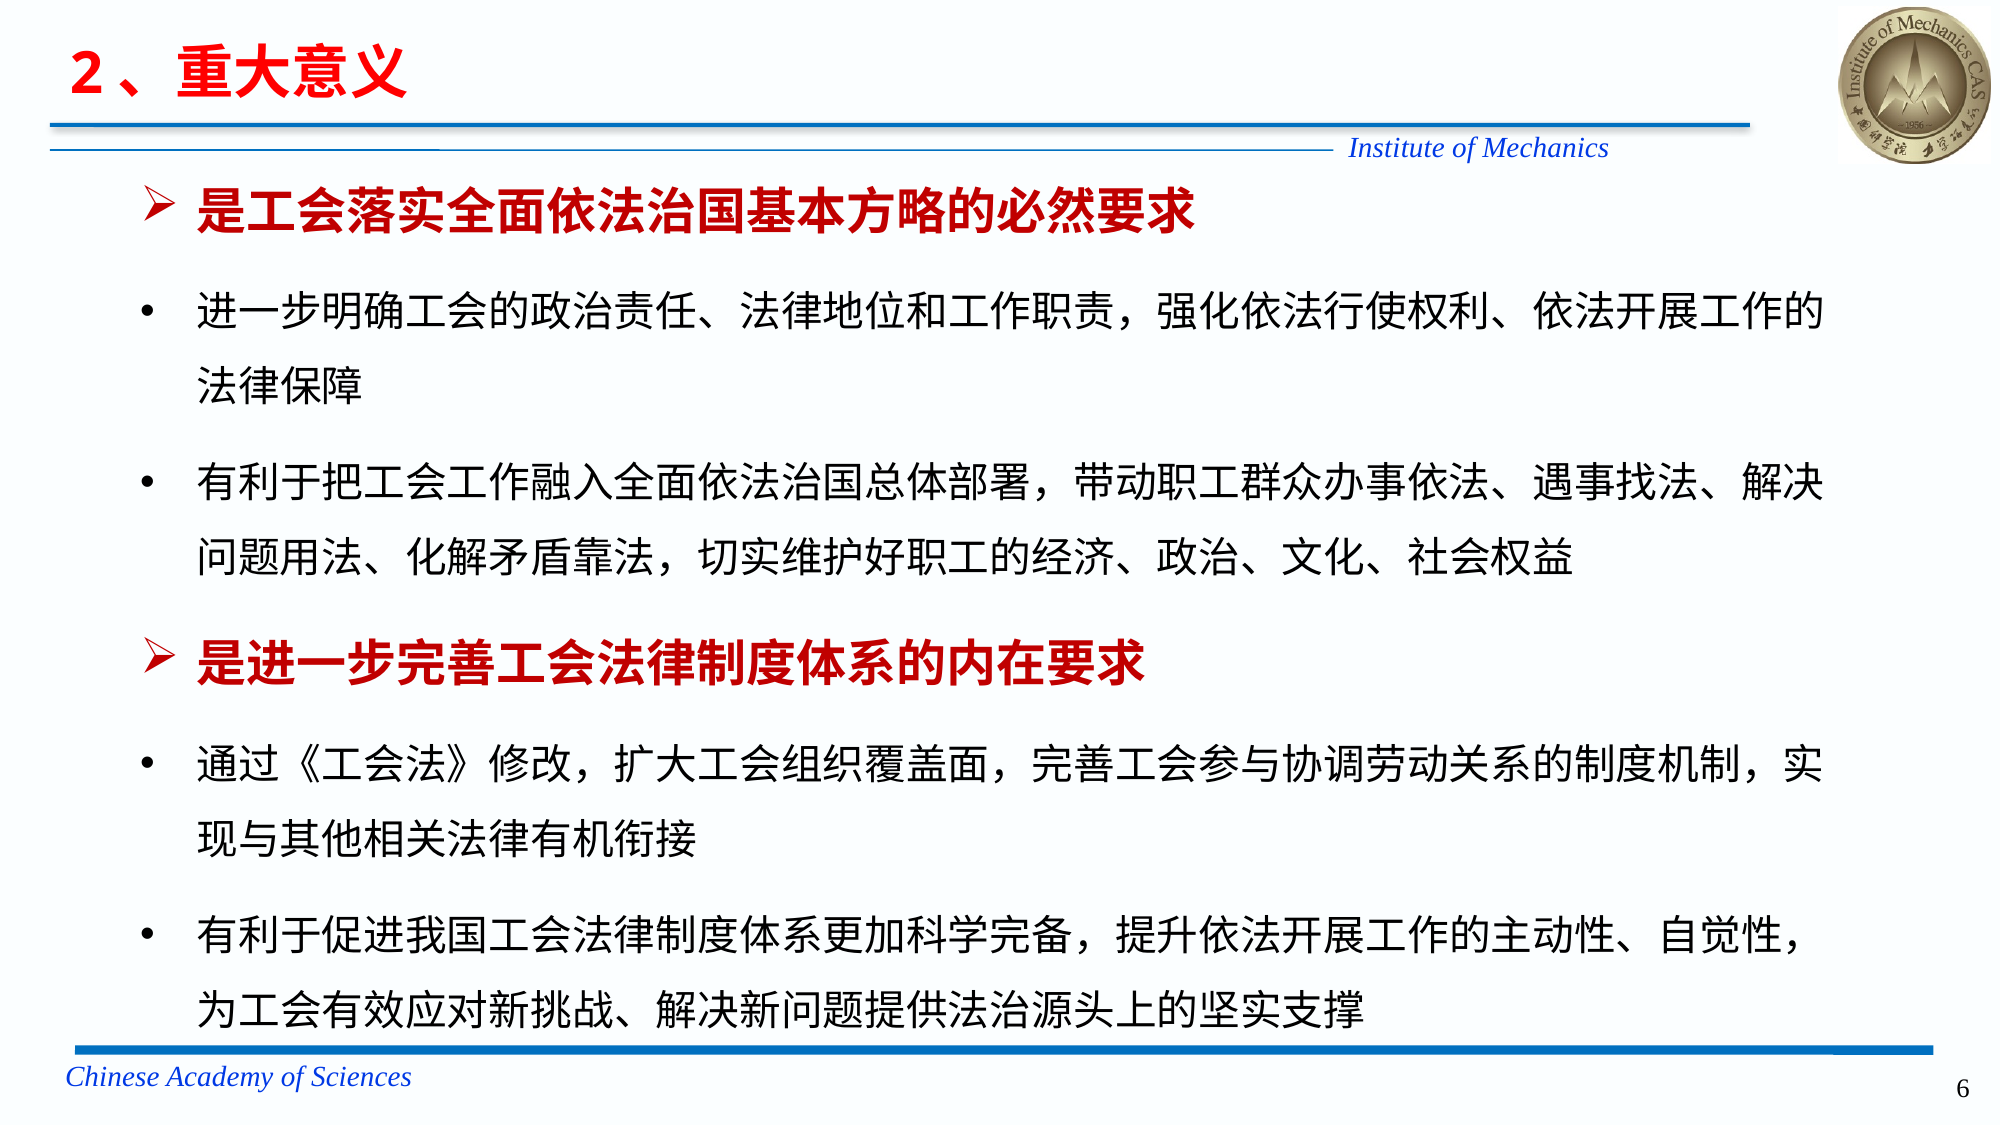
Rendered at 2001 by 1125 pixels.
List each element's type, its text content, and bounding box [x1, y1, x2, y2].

picture [1838, 6, 1991, 164]
text_box 是工会落实全面依法治国基本方略的必然要求 进一步明确工会的政治责任、法律地位和工作职责，强化依法行使权利、依法开展工作的法律保障 有利于把工会工作融入全面依法治国总体部署，带动职工群众办事依法、遇事找法、解决问题用法、化解矛盾靠法，切实维护好职工的经济、政治、文化、社会权益 是进一步完善工会法律制度体系的内在要求 通过《工会法》修改，扩大工会组织覆盖面，完善工会参与协调劳动关系的制度机制，实现与其他相关法律有机衔接 有利于促进我国工会法律制度体系更加科学完备，提升依法开展工作的主动性、自觉性，为工会有效应对新挑战、解决新问题提供法治源头上的坚实支撑 [125, 141, 1875, 1041]
text_box 2、重大意义 [54, 27, 1829, 113]
slide_number 6 [1516, 1063, 1984, 1125]
